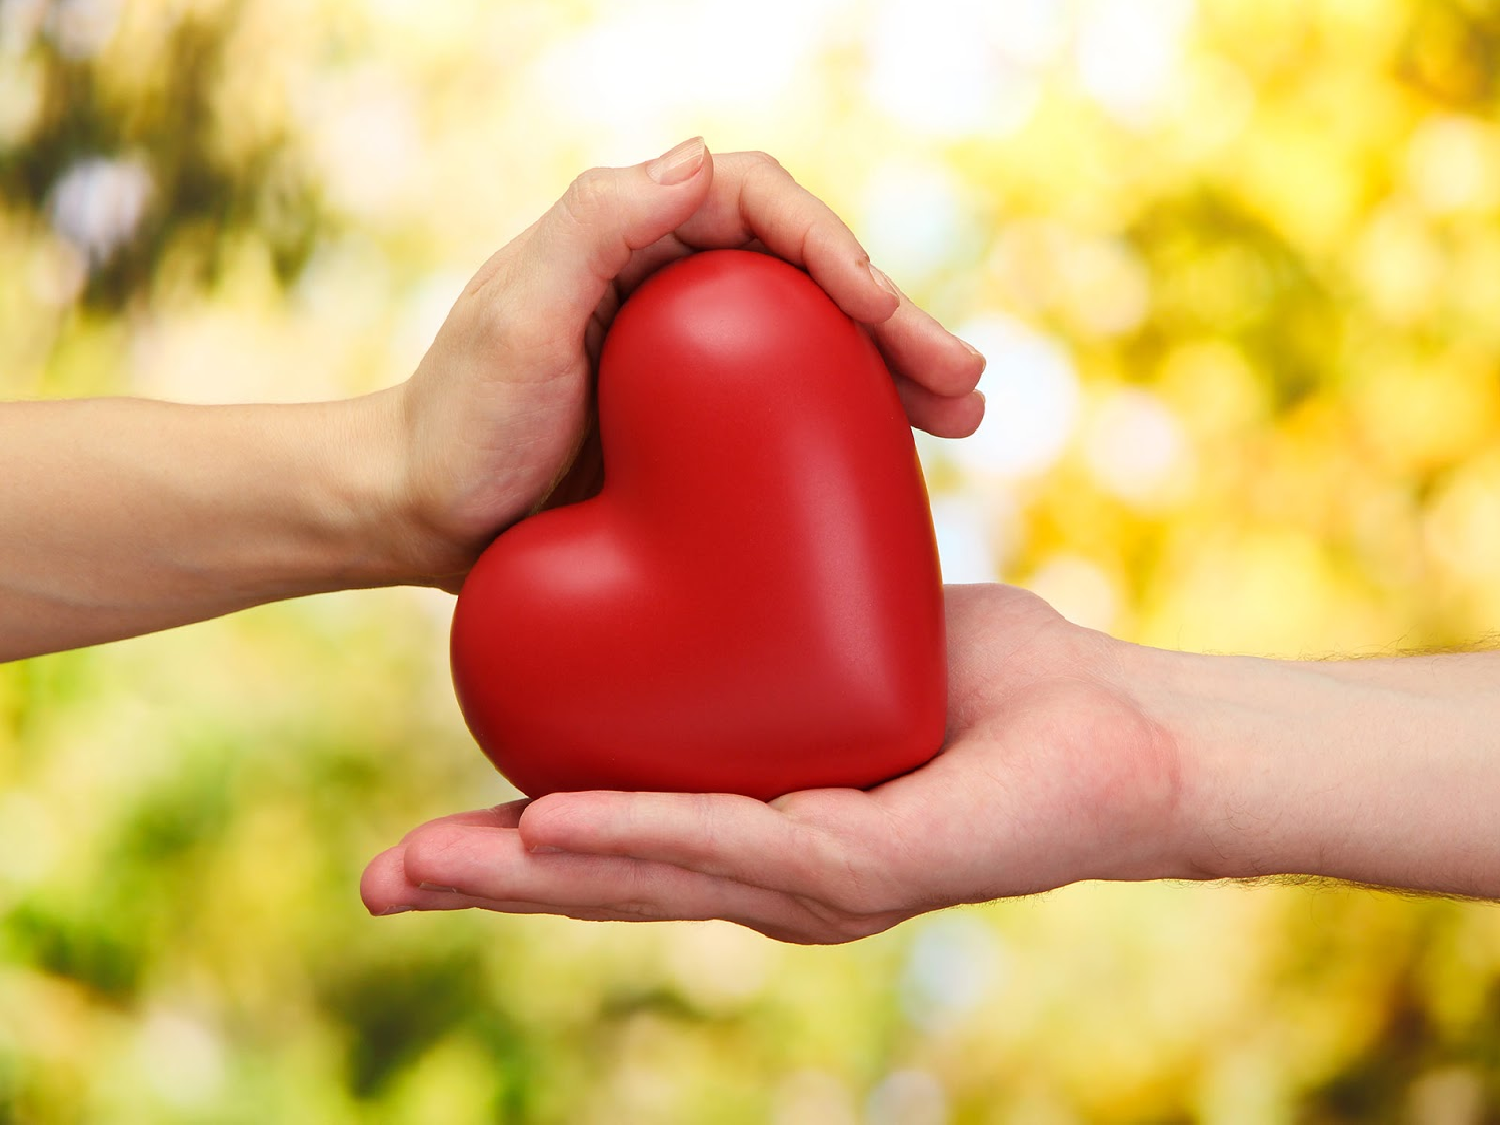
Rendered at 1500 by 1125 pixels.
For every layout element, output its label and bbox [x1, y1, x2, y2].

list [0, 0, 1500, 1125]
